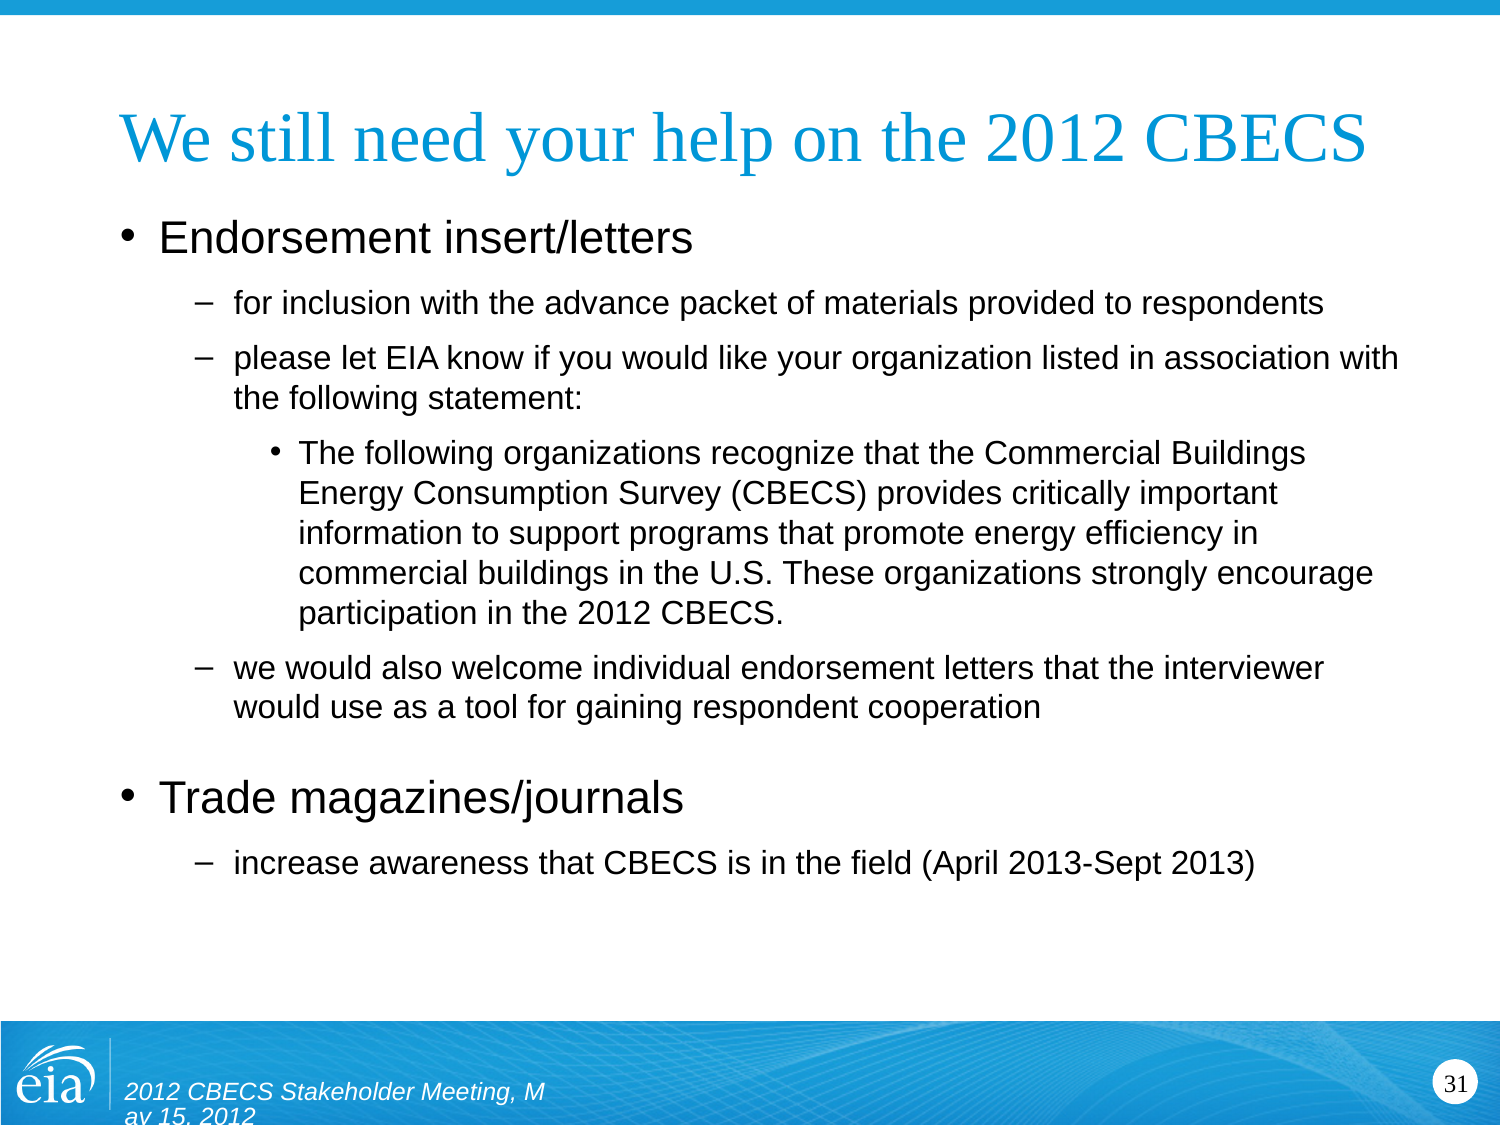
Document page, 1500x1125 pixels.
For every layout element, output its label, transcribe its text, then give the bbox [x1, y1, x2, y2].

footer 2012 CBECS Stakeholder Meeting, May 15, 2012 [109, 1048, 570, 1113]
picture [2, 1021, 1500, 1125]
slide_number 31 [1425, 1053, 1488, 1113]
list Endorsement insert/letters for inclusion with the advance packet of materials provided to respondents please let EIA know if you would like your organization listed in association with the following statement: The following organizations recognize that the Commercial Buildings Energy Consumption Survey (CBECS) provides critically important information to support programs that promote energy efficiency in commercial buildings in the U.S. These organizations strongly encourage participation in the 2012 CBECS. we would also welcome individual endorsement letters that the interviewer would use as a tool for gaining respondent cooperation Trade magazines/journals increase awareness that CBECS is in the field (April 2013-Sept 2013) [105, 199, 1425, 953]
title We still need your help on the 2012 CBECS [105, 0, 1425, 184]
